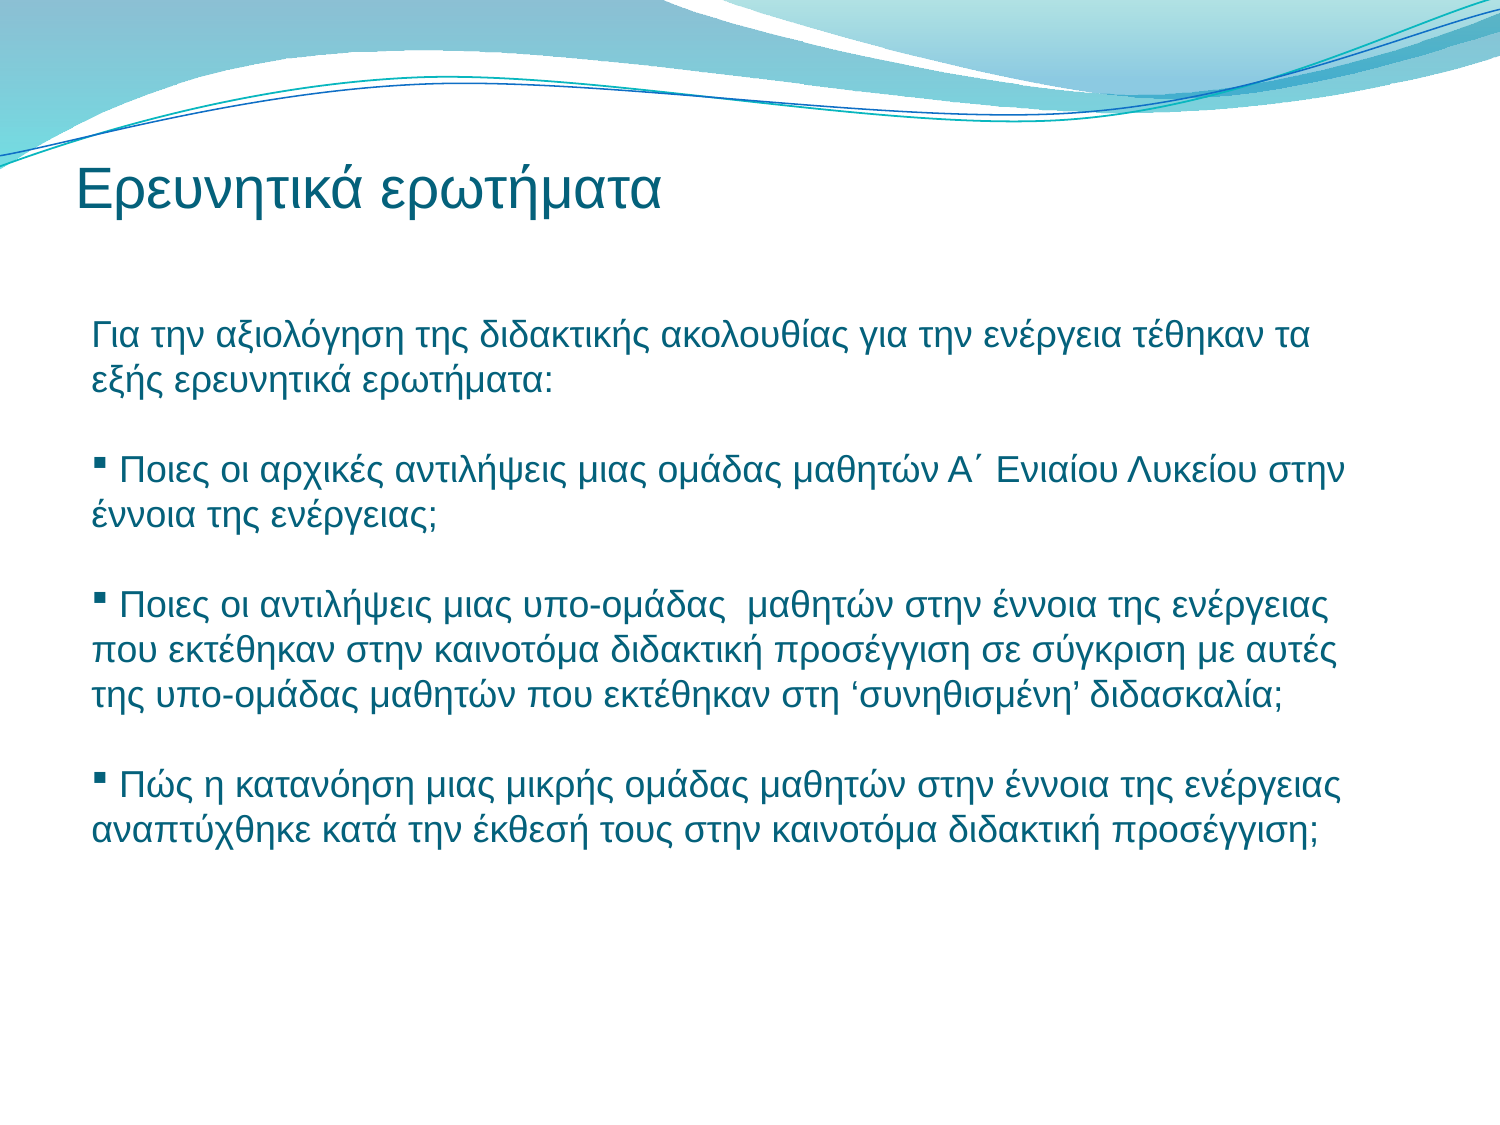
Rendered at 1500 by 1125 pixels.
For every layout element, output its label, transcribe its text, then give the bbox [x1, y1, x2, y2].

text_box Για την αξιολόγηση της διδακτικής ακολουθίας για την ενέργεια τέθηκαν τα εξής ερευνητικά ερωτήματα: Ποιες οι αρχικές αντιλήψεις μιας ομάδας μαθητών Α΄ Ενιαίου Λυκείου στην έννοια της ενέργειας; Ποιες οι αντιλήψεις μιας υπο-ομάδας μαθητών στην έννοια της ενέργειας που εκτέθηκαν στην καινοτόμα διδακτική προσέγγιση σε σύγκριση με αυτές της υπο-ομάδας μαθητών που εκτέθηκαν στη ‘συνηθισμένη’ διδασκαλία; Πώς η κατανόηση μιας μικρής ομάδας μαθητών στην έννοια της ενέργειας αναπτύχθηκε κατά την έκθεσή τους στην καινοτόμα διδακτική προσέγγιση; [76, 302, 1400, 948]
title Ερευνητικά ερωτήματα [75, 115, 1438, 220]
